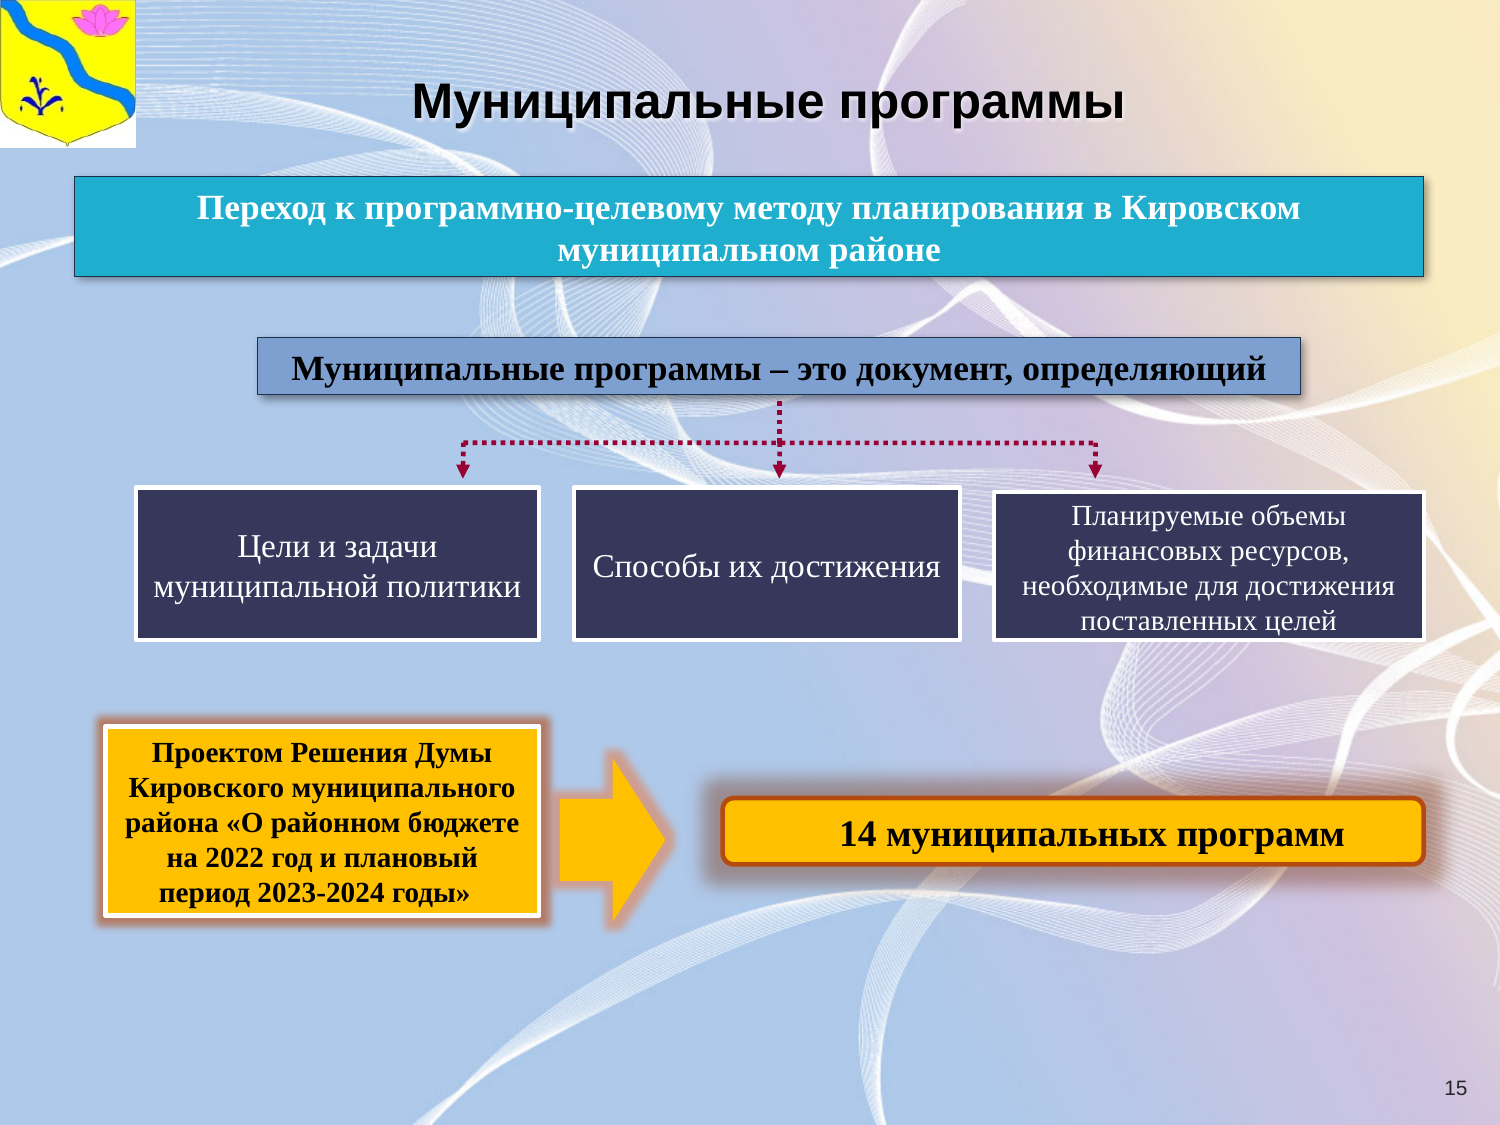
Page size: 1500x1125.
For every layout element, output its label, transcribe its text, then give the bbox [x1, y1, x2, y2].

picture [0, 0, 1500, 1125]
slide_number 15 [1417, 1057, 1494, 1118]
text_box Способы их достижения [573, 489, 961, 640]
text_box Цели и задачи муниципальной политики [135, 487, 539, 640]
text_box 14 муниципальных программ [722, 798, 1424, 865]
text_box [462, 396, 1096, 479]
text_box Муниципальные программы – это документ, определяющий [257, 337, 1301, 395]
text_box Переход к программно-целевому методу планирования в Кировском муниципальном районе [74, 176, 1424, 277]
title Муниципальные программы [75, 26, 1463, 172]
text_box Планируемые объемы финансовых ресурсов, необходимые для достижения поставленных целей [993, 492, 1424, 640]
text_box Проектом Решения Думы Кировского муниципального района «О районном бюджете на 2022 год и плановый период 2023-2024 годы» [105, 726, 539, 916]
text_box [559, 757, 666, 922]
